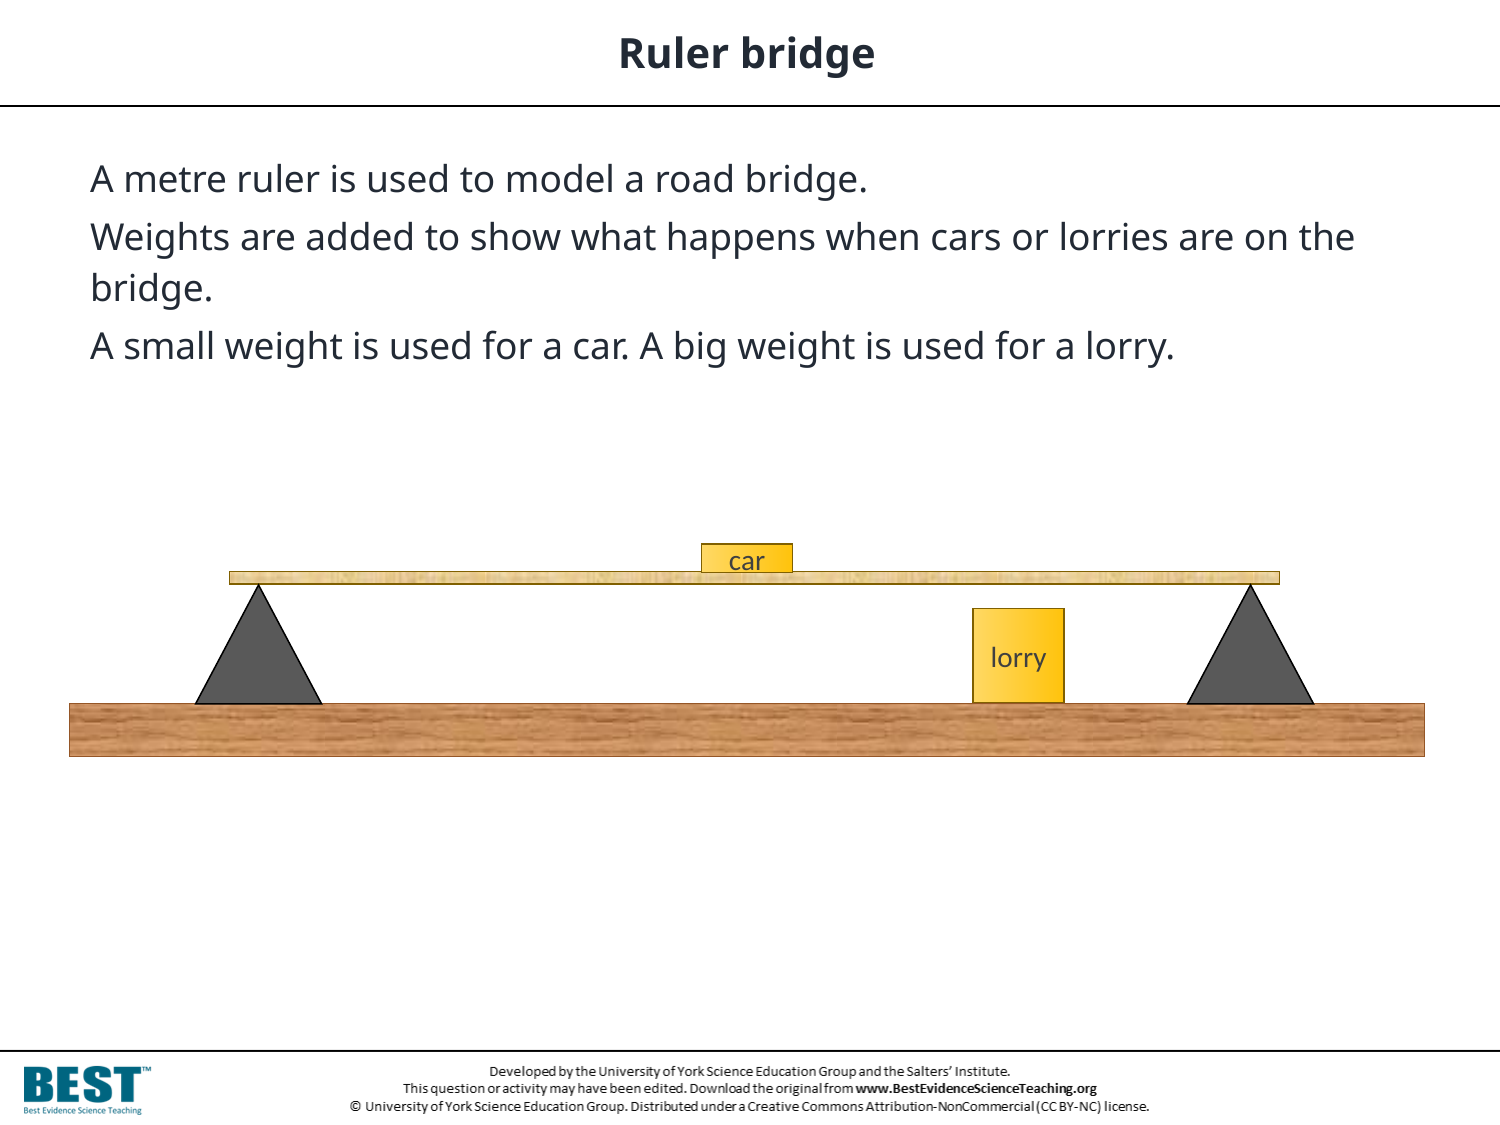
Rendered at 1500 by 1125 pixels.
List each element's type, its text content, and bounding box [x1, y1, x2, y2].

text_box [69, 544, 1425, 757]
text_box Ruler bridge [23, 4, 1471, 99]
picture [0, 105, 1500, 1125]
